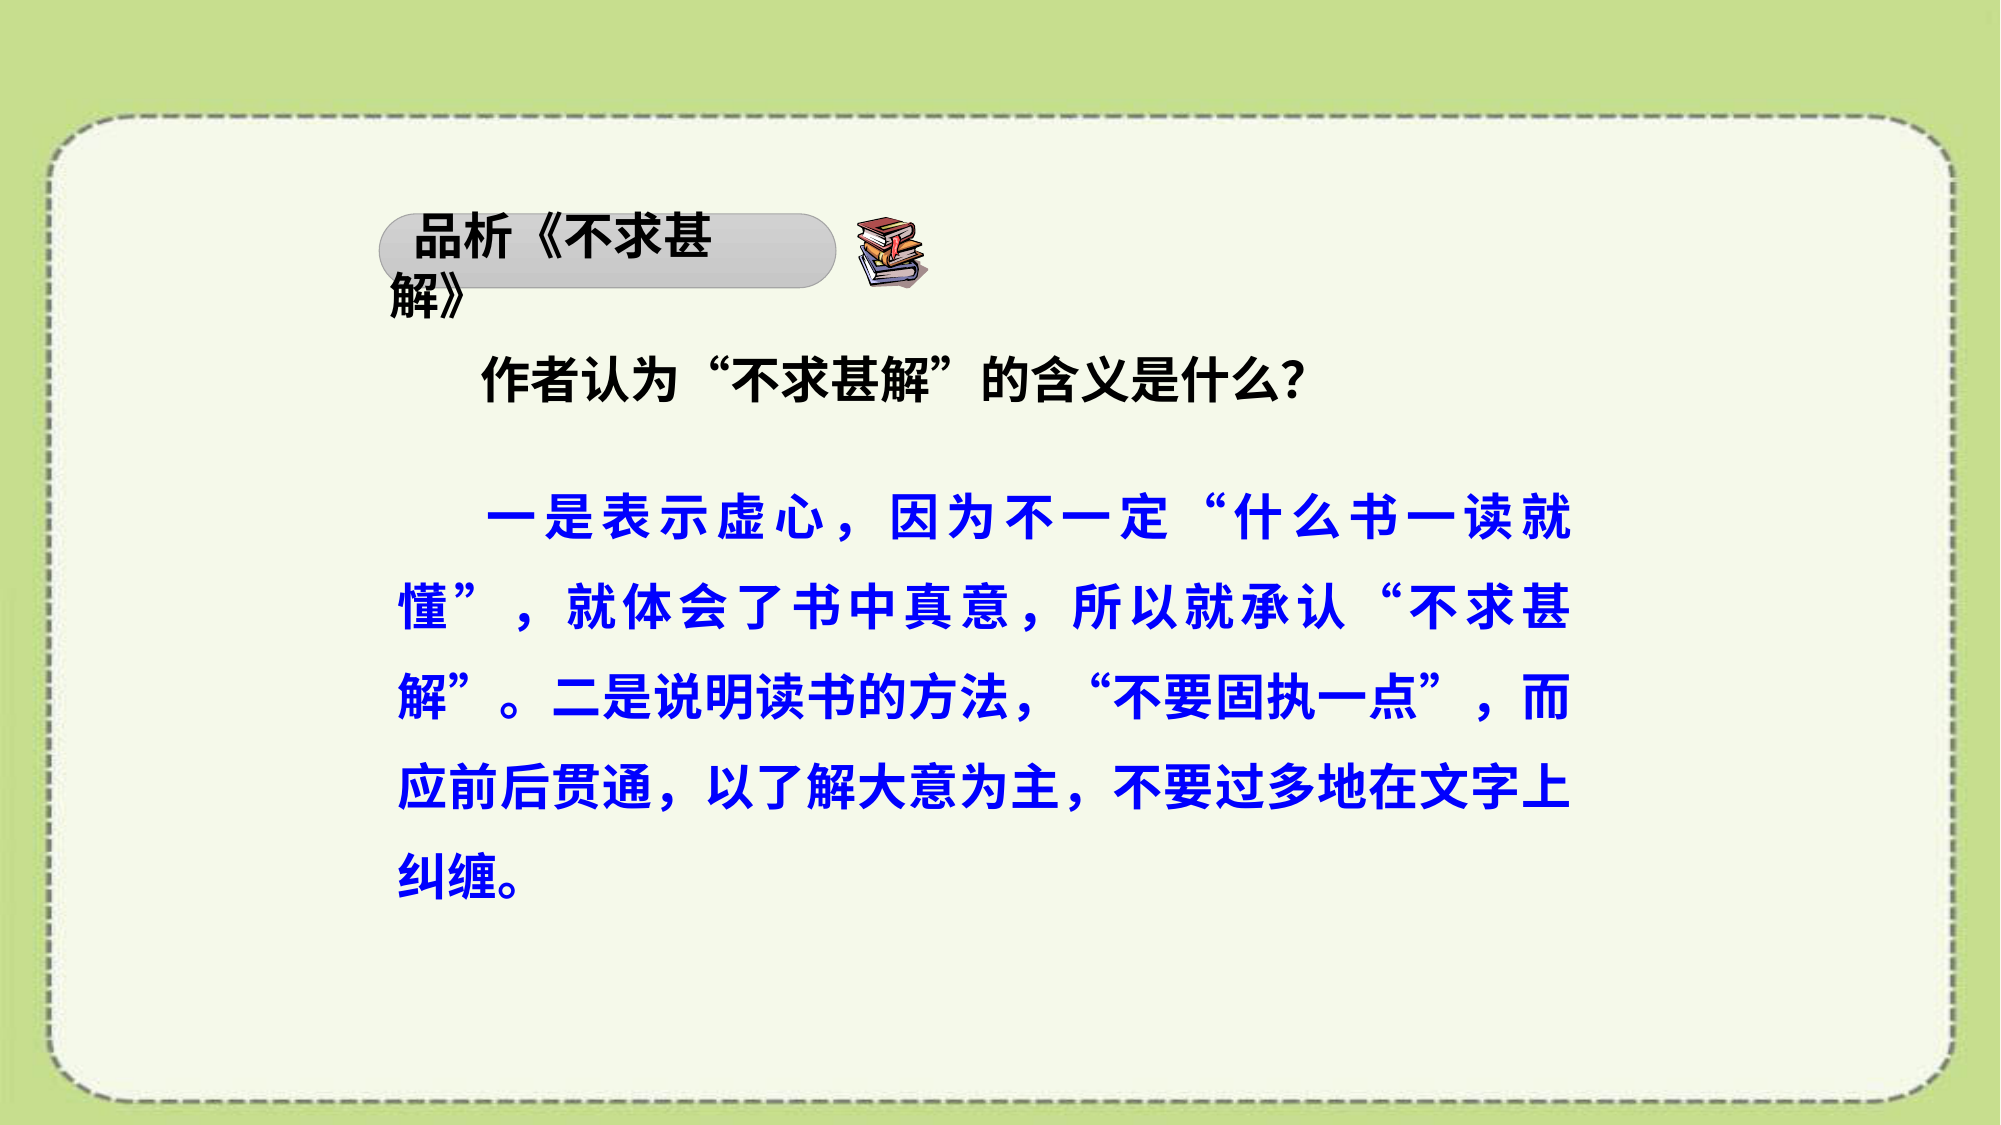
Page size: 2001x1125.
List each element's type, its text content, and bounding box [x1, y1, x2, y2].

picture [0, 0, 2001, 1125]
text_box 作者认为“不求甚解”的含义是什么？ [378, 311, 1578, 417]
text_box 一是表示虚心，因为不一定“什么书一读就懂”，就体会了书中真意，所以就承认“不求甚解”。二是说明读书的方法，“不要固执一点”，而应前后贯通，以了解大意为主，不要过多地在文字上纠缠。 [383, 448, 1586, 914]
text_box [374, 196, 929, 290]
